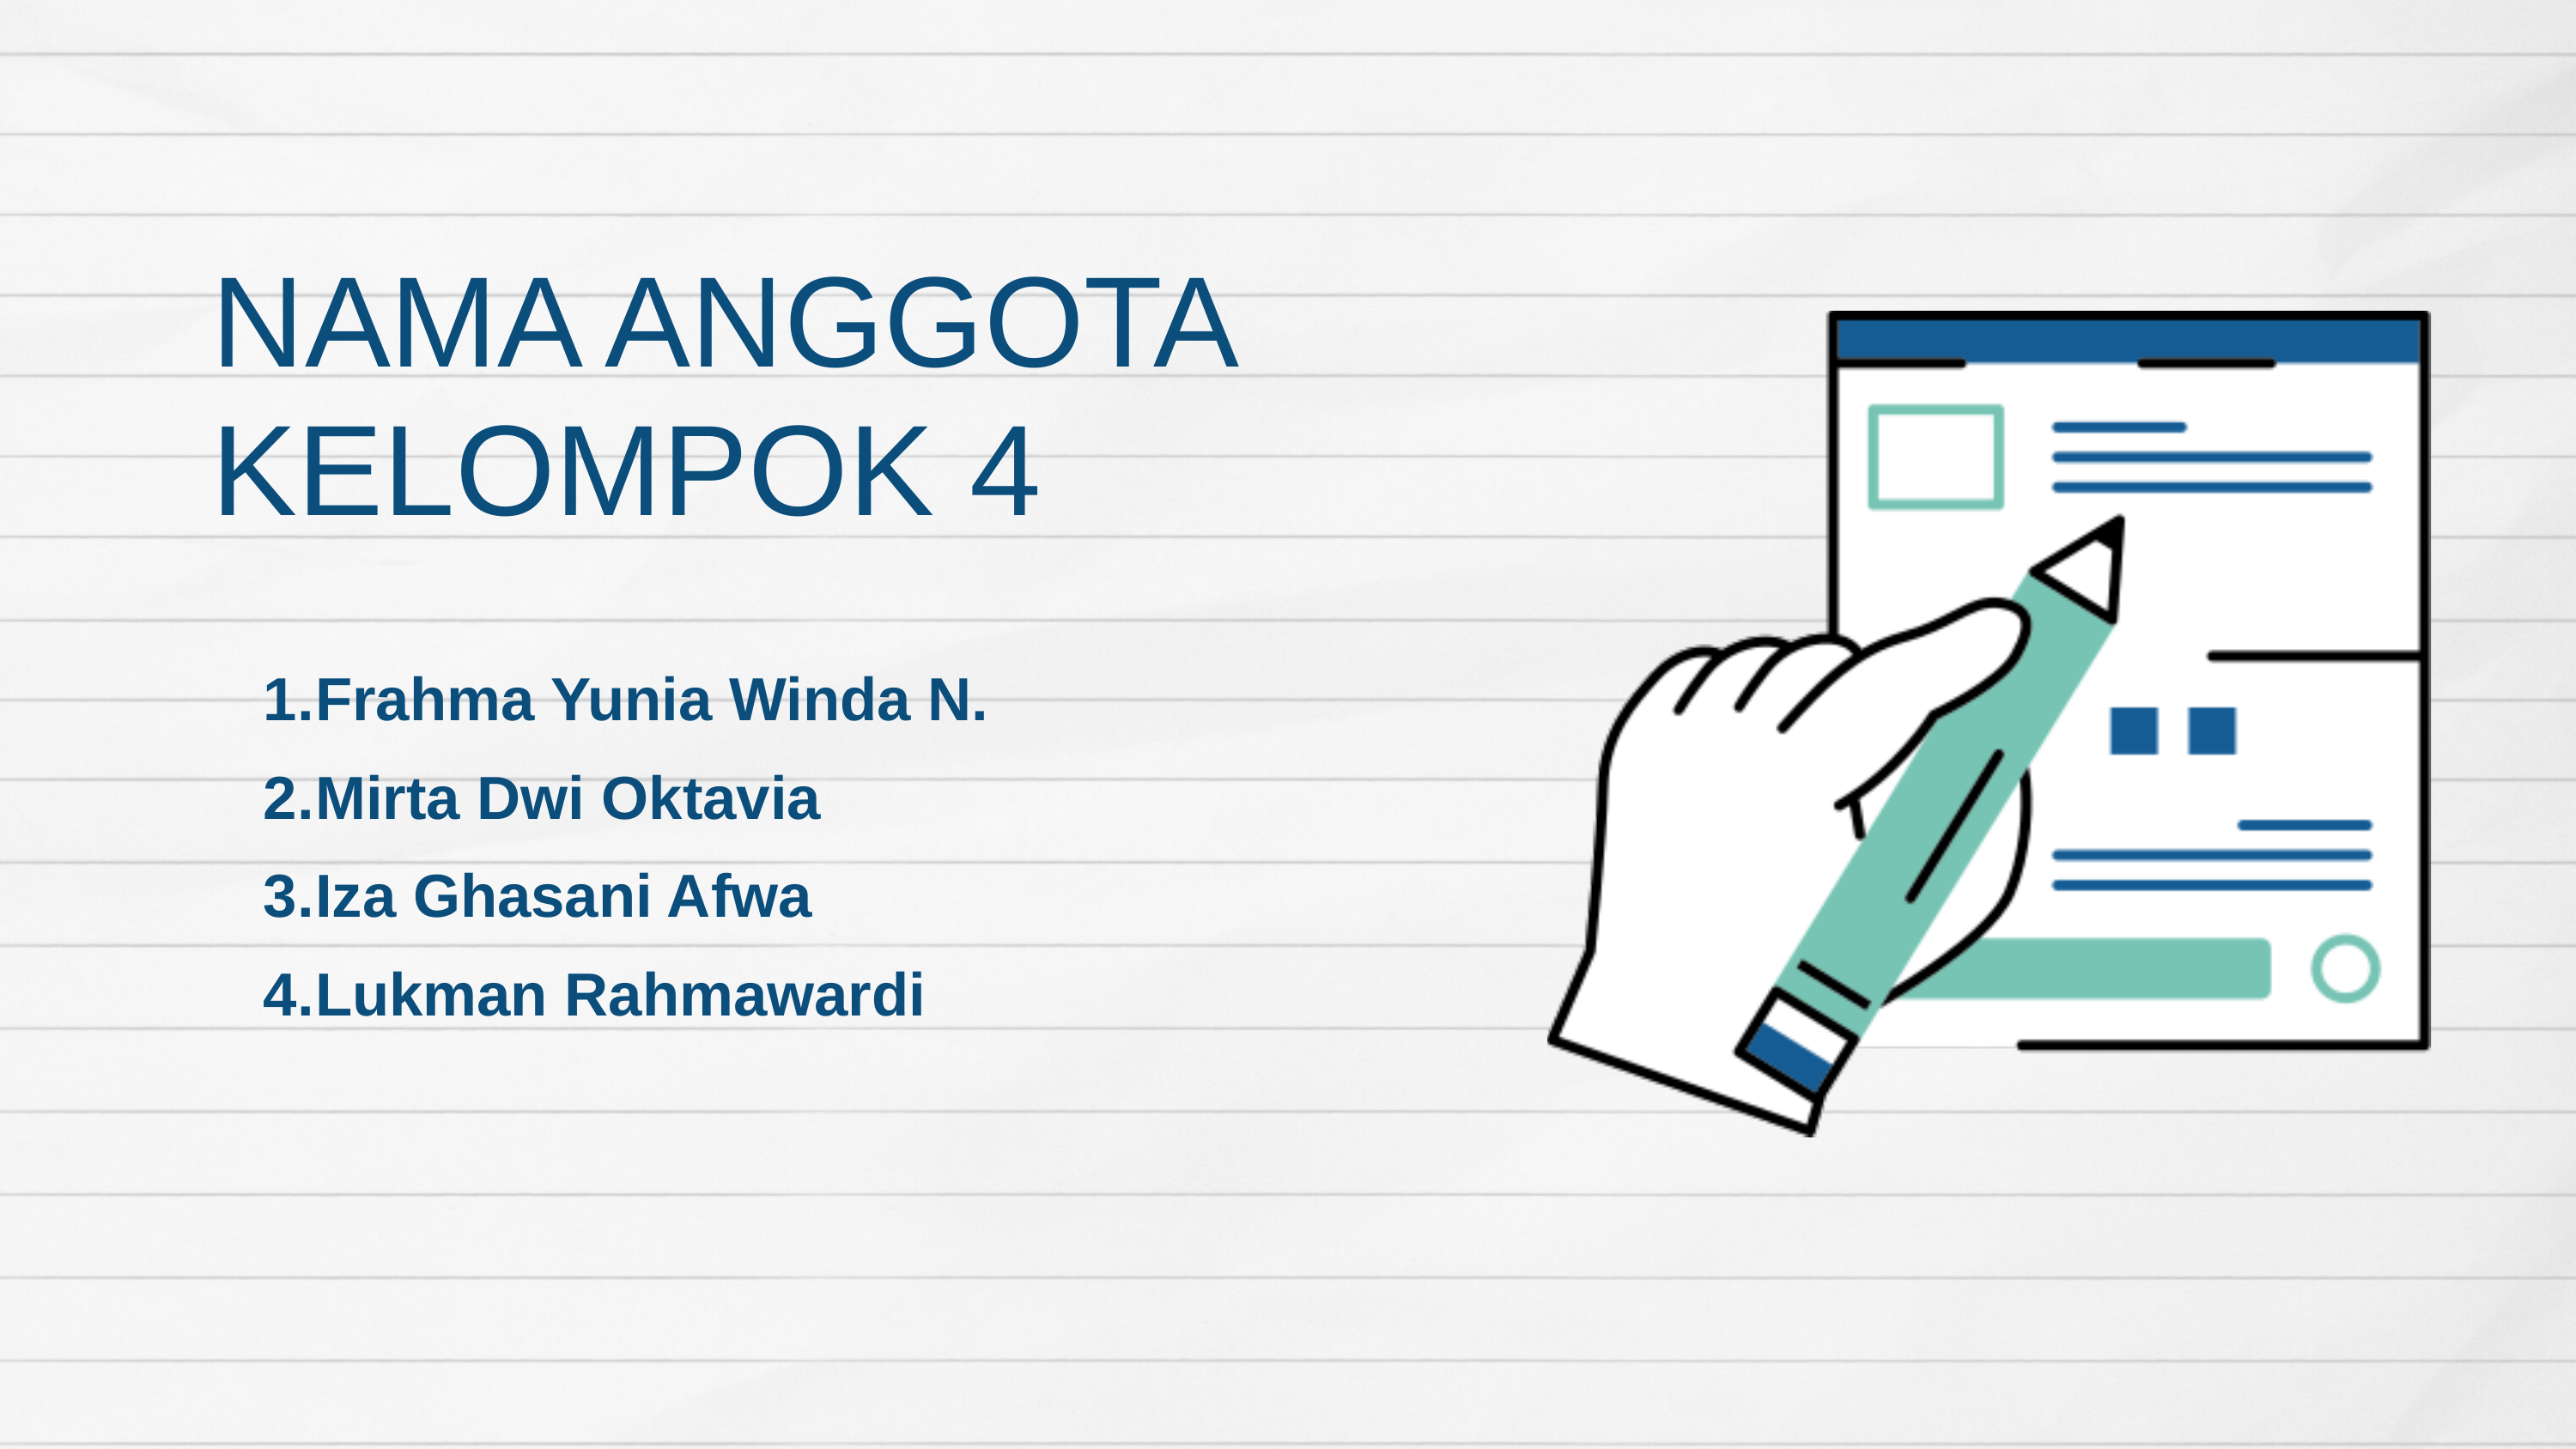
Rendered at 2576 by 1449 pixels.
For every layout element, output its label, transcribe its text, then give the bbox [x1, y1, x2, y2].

text_box [1547, 311, 2432, 1137]
text_box NAMA ANGGOTA KELOMPOK 4 [211, 248, 1400, 545]
text_box Frahma Yunia Winda N. Mirta Dwi Oktavia Iza Ghasani Afwa Lukman Rahmawardi [211, 634, 1458, 1028]
text_box [0, 0, 2576, 1449]
